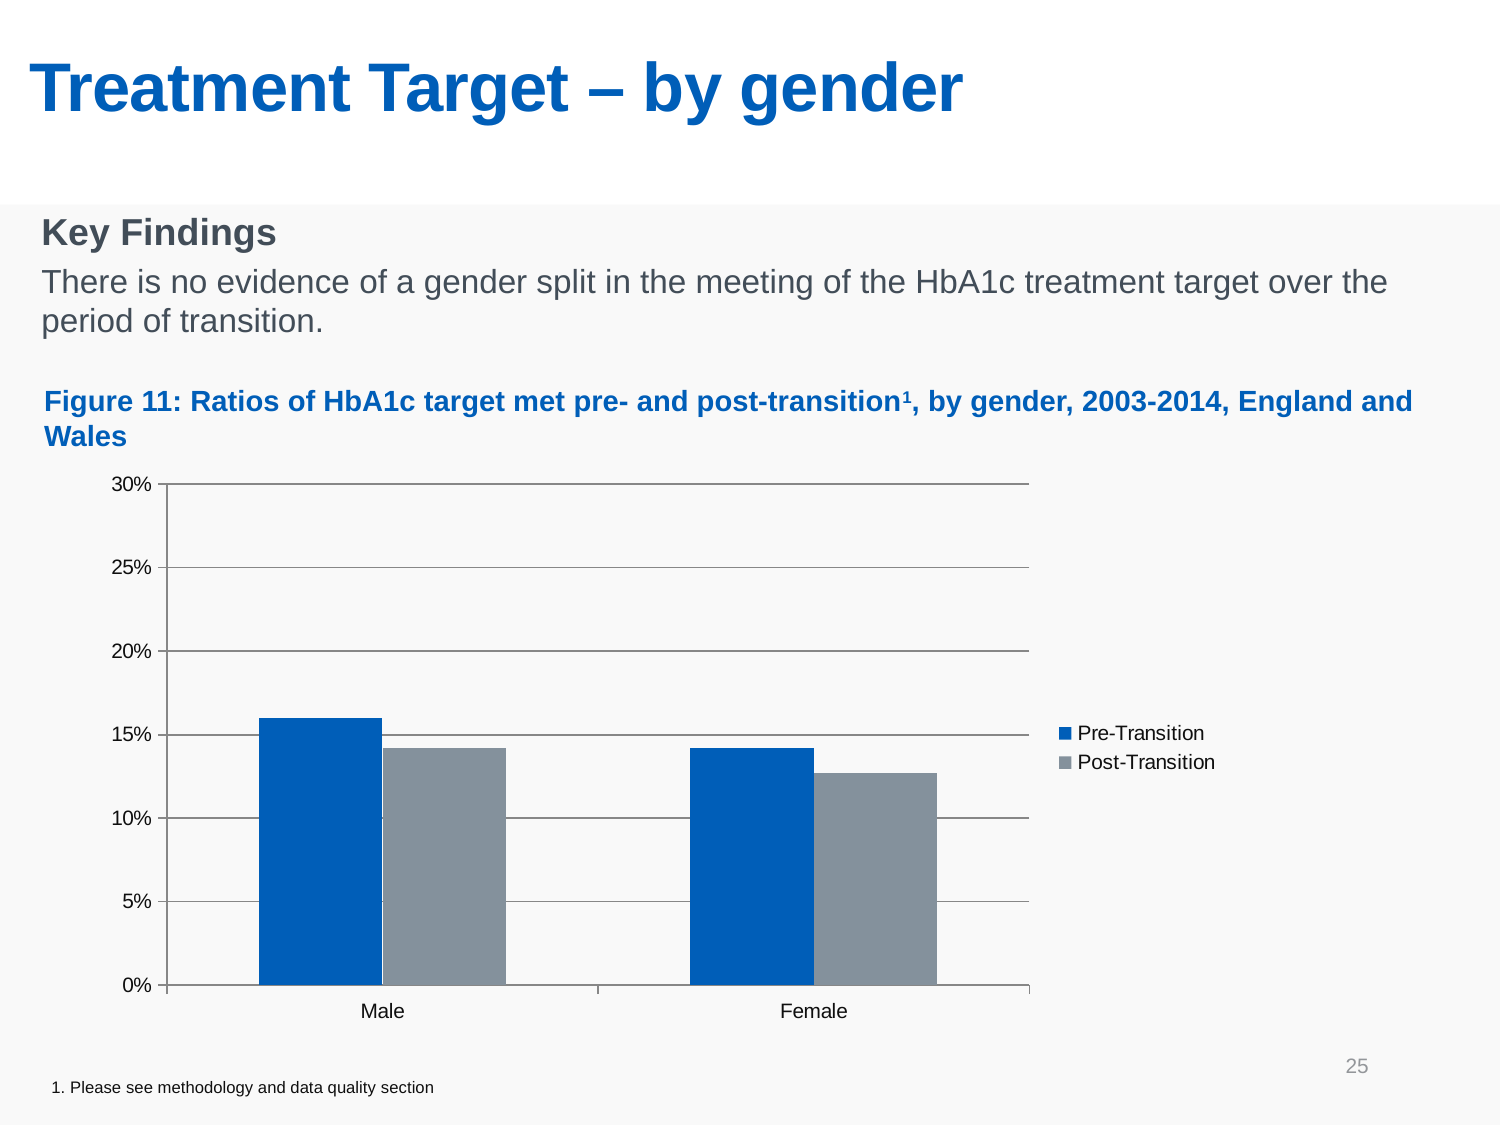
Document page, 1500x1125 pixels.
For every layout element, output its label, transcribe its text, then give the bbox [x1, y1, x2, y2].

chart [88, 460, 1235, 1036]
slide_number 25 [1033, 1035, 1384, 1095]
text_box Figure 11: Ratios of HbA1c target met pre- and post-transition1, by gender, 2003-2014, England and Wales [29, 375, 1471, 460]
text_box 1. Please see methodology and data quality section [36, 1069, 461, 1104]
list Key Findings There is no evidence of a gender split in the meeting of the HbA1c treatment target over the period of transition. [41, 208, 1483, 362]
title Treatment Target – by gender [29, 42, 1447, 149]
